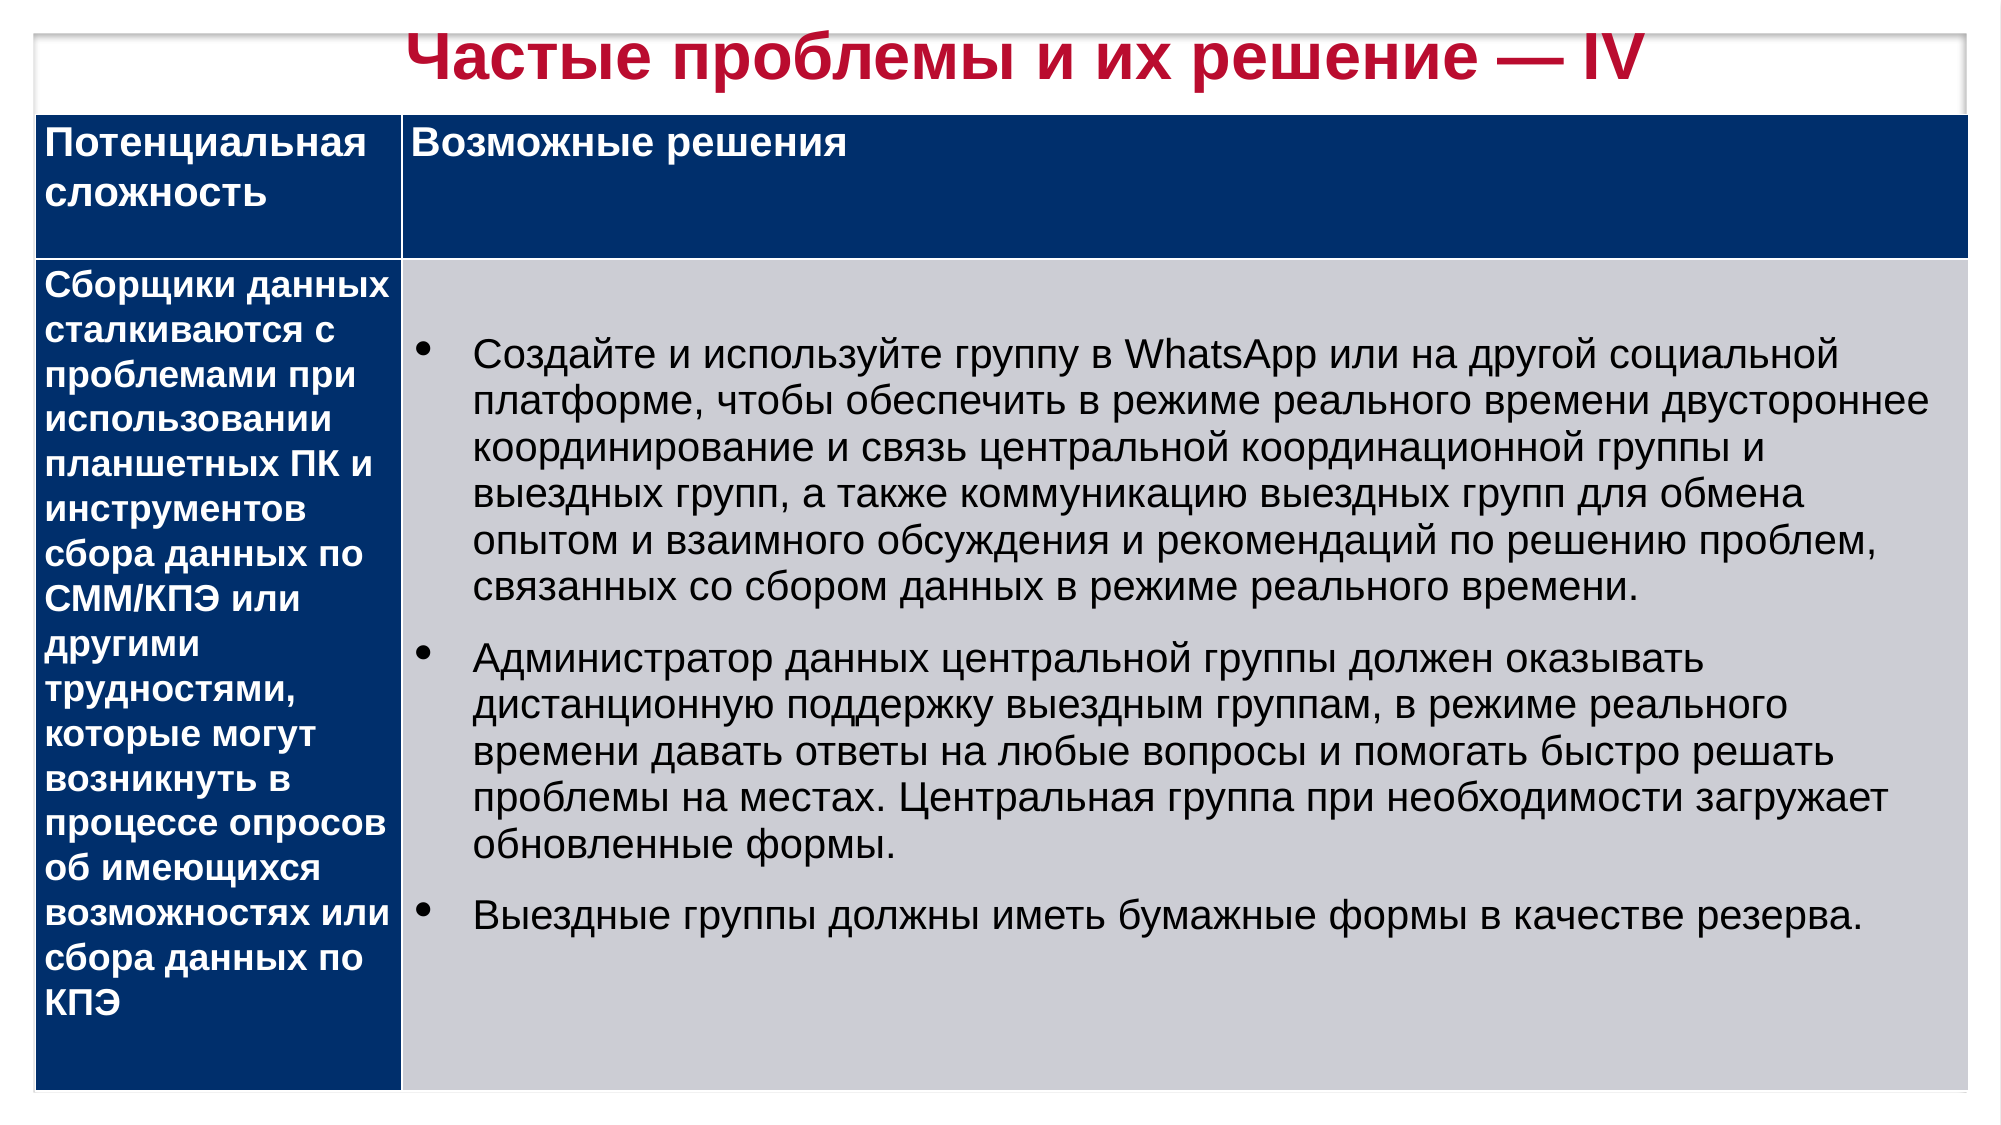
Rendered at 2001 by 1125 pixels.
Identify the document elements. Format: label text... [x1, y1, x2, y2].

table_cell Сборщики данных сталкиваются с проблемами при использовании планшетных ПК и инструментов сбора данных по СММ/КПЭ или другими трудностями, которые могут возникнуть в процессе опросов об имеющихся возможностях или сбора данных по КПЭ [36, 260, 401, 1090]
title Частые проблемы и их решение — IV [344, 0, 1708, 114]
table_header Потенциальная сложность [36, 115, 401, 258]
table_cell Создайте и используйте группу в WhatsApp или на другой социальной платформе, чтобы обеспечить в режиме реального времени двустороннее координирование и связь центральной координационной группы и выездных групп, а также коммуникацию выездных групп для обмена опытом и взаимного обсуждения и рекомендаций по решению проблем, связанных со сбором данных в режиме реального времени. Администратор данных центральной группы должен оказывать дистанционную поддержку выездным группам, в режиме реального времени давать ответы на любые вопросы и помогать быстро решать проблемы на местах. Центральная группа при необходимости загружает обновленные формы. Выездные группы должны иметь бумажные формы в качестве резерва. [403, 260, 1968, 1090]
table_header Возможные решения [403, 115, 1968, 258]
